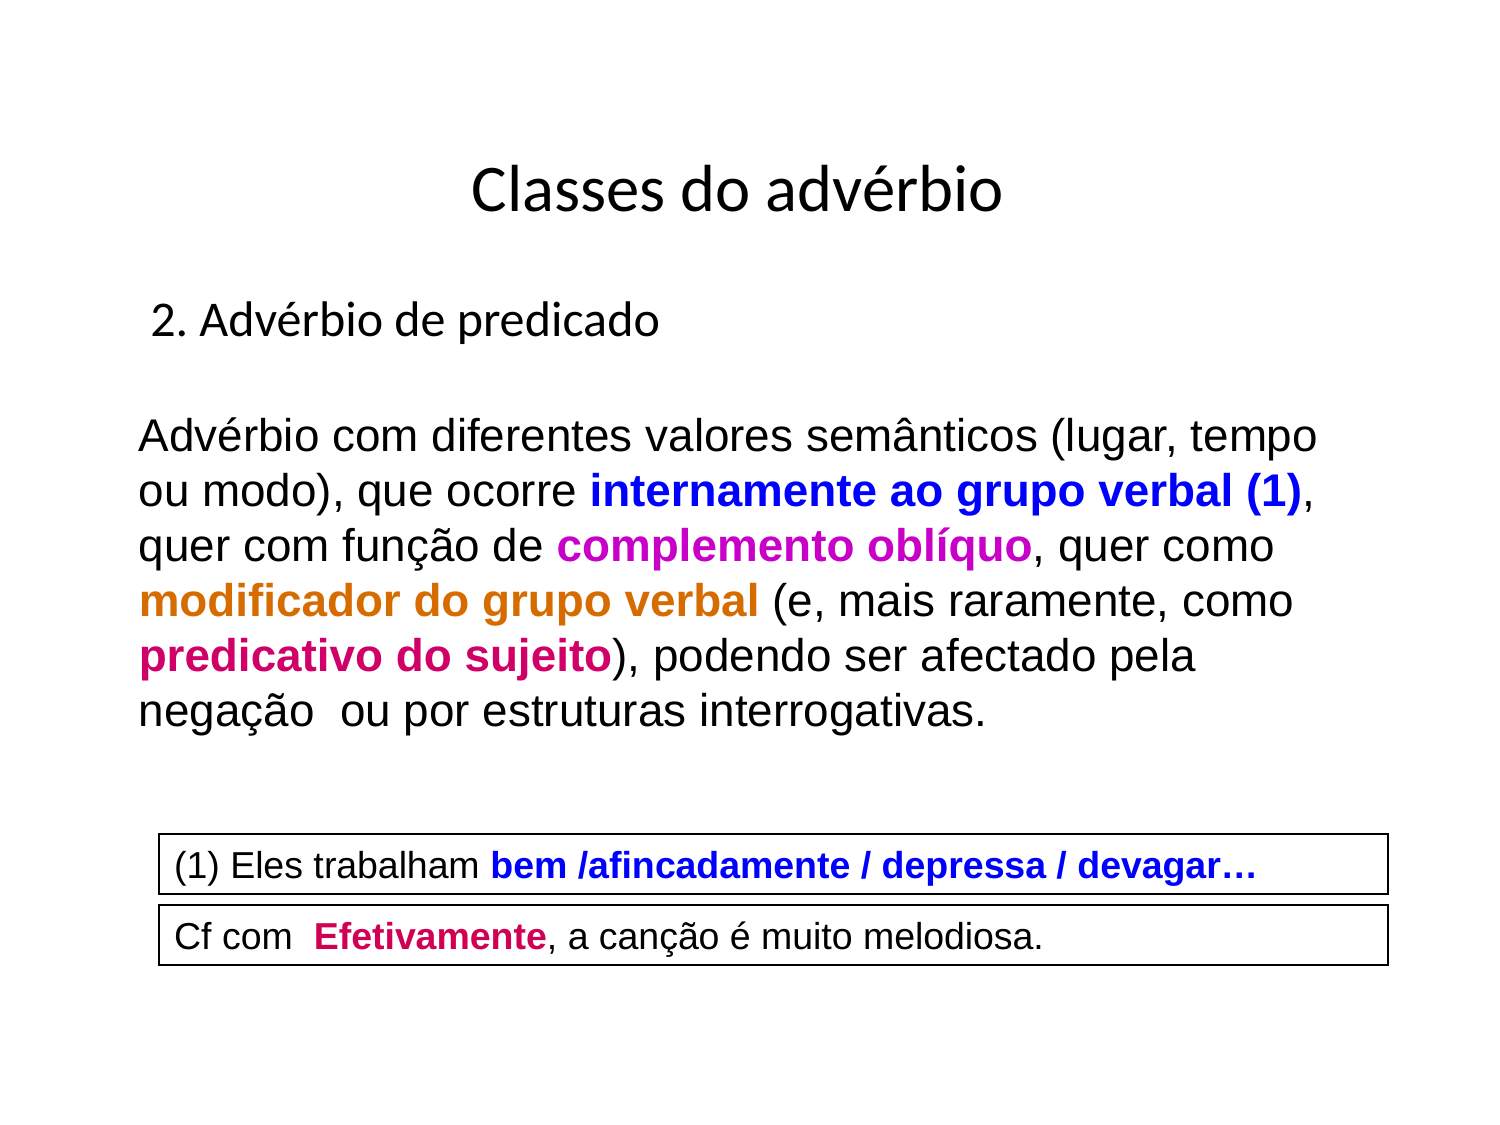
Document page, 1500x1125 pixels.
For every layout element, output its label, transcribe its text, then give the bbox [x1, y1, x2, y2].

text_box Classes do advérbio [395, 137, 1081, 232]
text_box Advérbio com diferentes valores semânticos (lugar, tempo ou modo), que ocorre internamente ao grupo verbal (1), quer com função de complemento oblíquo, quer como modificador do grupo verbal (e, mais raramente, como predicativo do sujeito), podendo ser afectado pela negação ou por estruturas interrogativas. [123, 398, 1388, 744]
text_box Cf com Efetivamente, a canção é muito melodiosa. [159, 904, 1388, 965]
text_box 2. Advérbio de predicado [135, 278, 821, 354]
text_box (1) Eles trabalham bem /afincadamente / depressa / devagar… [159, 834, 1388, 894]
